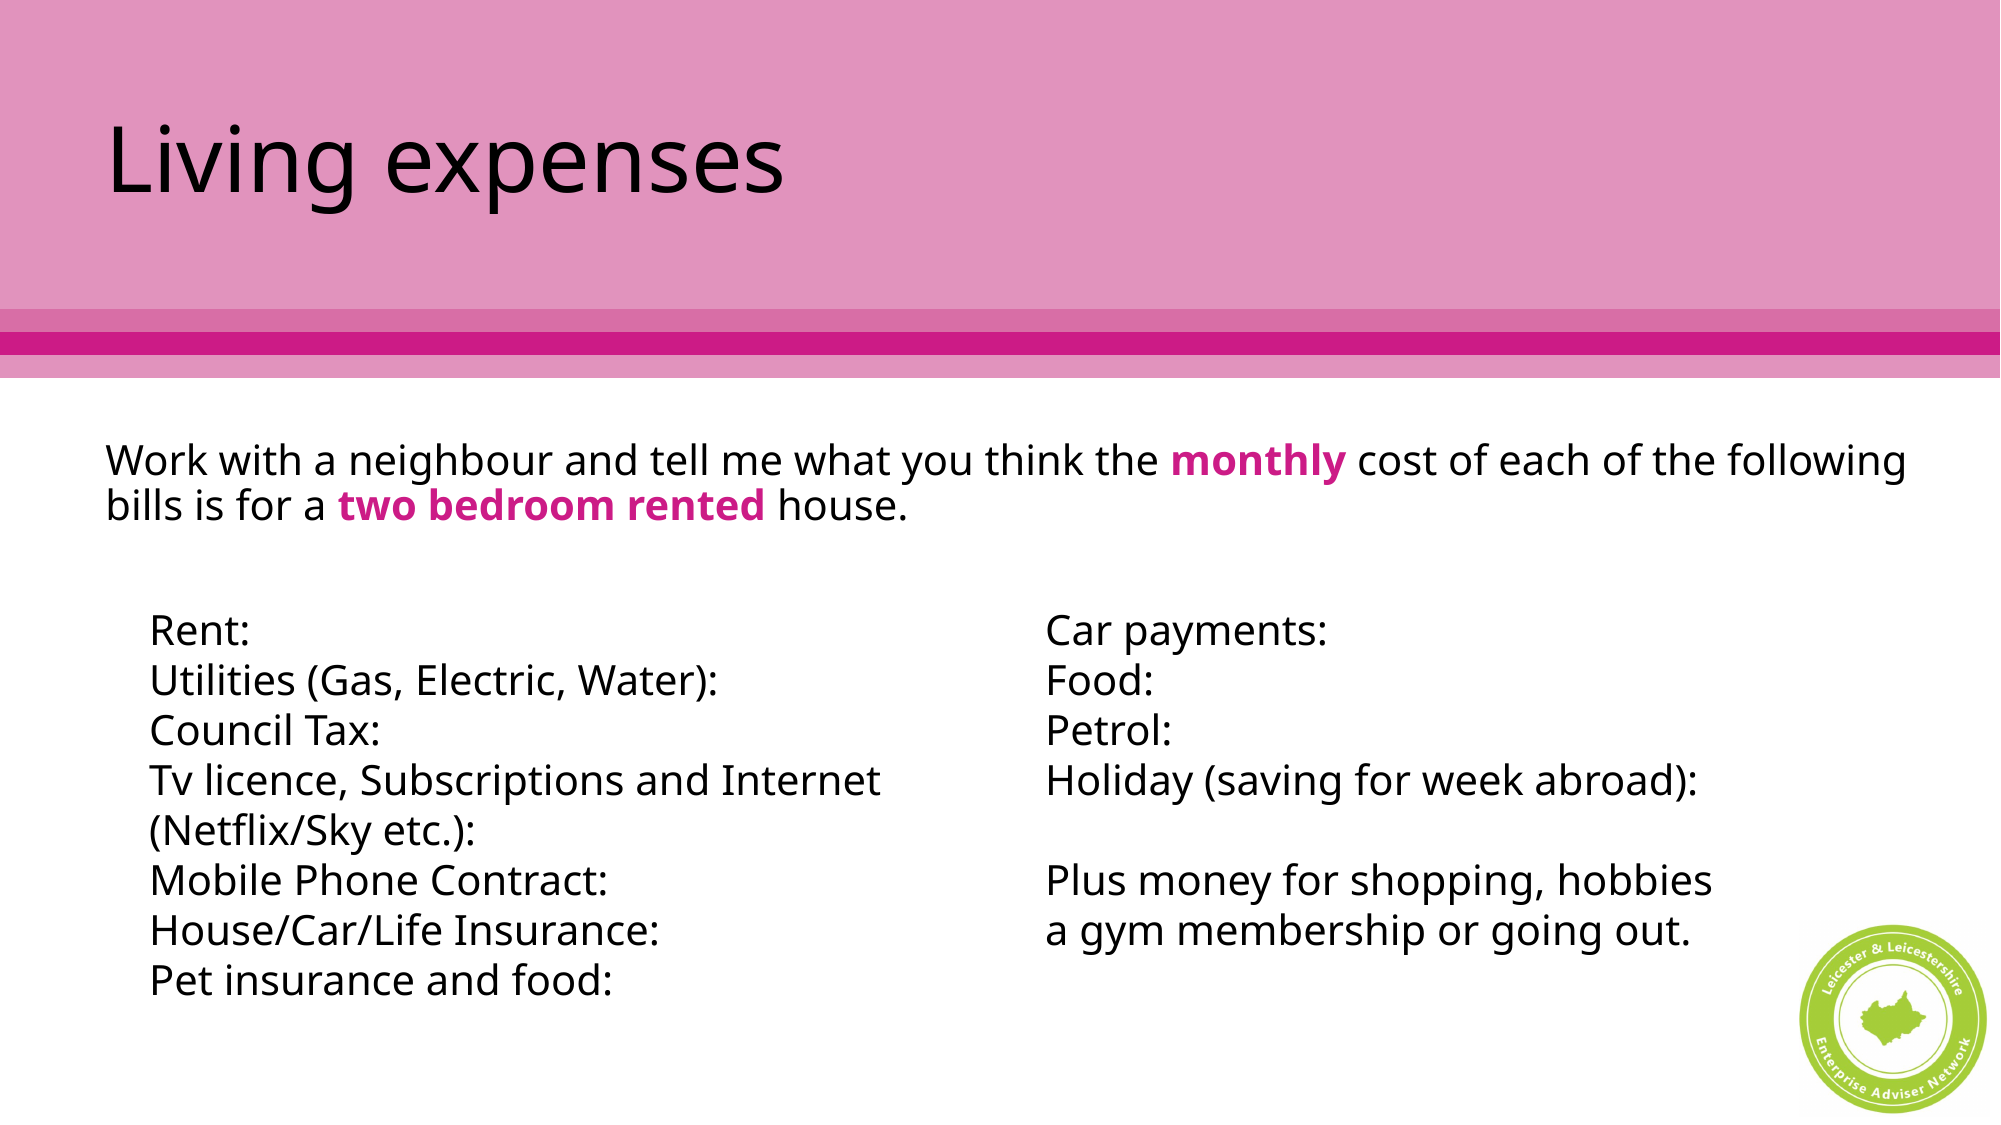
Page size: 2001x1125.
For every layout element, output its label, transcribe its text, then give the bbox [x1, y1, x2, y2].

picture [1799, 920, 1990, 1117]
list Work with a neighbour and tell me what you think the monthly cost of each of the following bills is for a two bedroom rented house. [90, 432, 2000, 541]
text_box [0, 0, 2000, 309]
text_box Rent: Utilities (Gas, Electric, Water): Council Tax: Tv licence, Subscriptions and Internet (Netflix/Sky etc.): Mobile Phone Contract: House/Car/Life Insurance: Pet insurance and food: Car payments: Food: Petrol: Holiday (saving for week abroad): Plus money for shopping, hobbies a gym membership or going out. [134, 596, 1956, 1060]
text_box [0, 355, 2000, 378]
text_box [0, 332, 2000, 355]
text_box [0, 309, 2000, 332]
title Living expenses [90, 54, 1816, 272]
